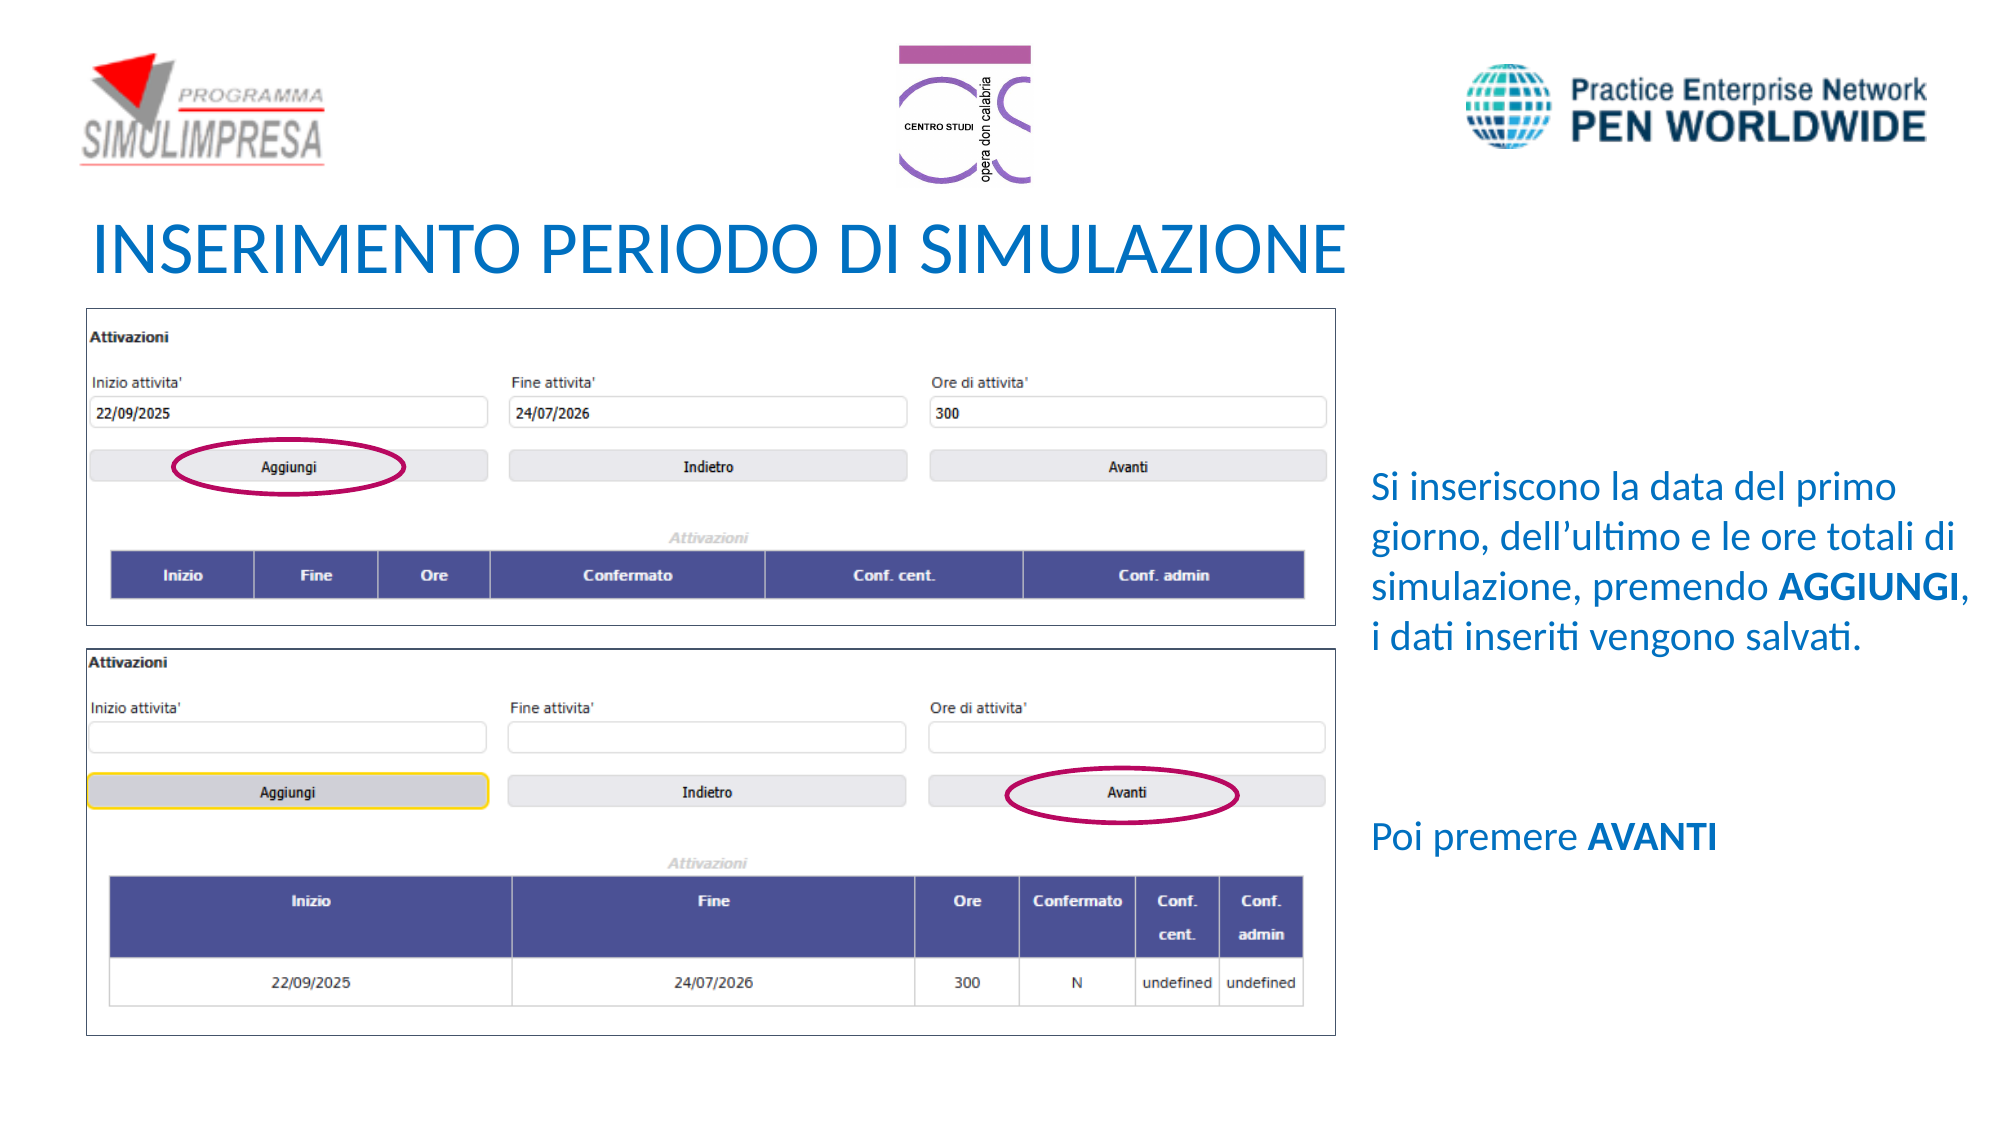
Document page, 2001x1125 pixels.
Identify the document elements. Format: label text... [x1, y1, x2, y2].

text_box Si inseriscono la data del primo giorno, dell’ultimo e le ore totali di simulazione, premendo AGGIUNGI, i dati inseriti vengono salvati. Poi premere AVANTI [1370, 408, 1981, 909]
text_box [1340, 537, 1500, 588]
picture [86, 649, 1335, 1036]
picture [1466, 64, 1927, 149]
picture [896, 42, 1034, 188]
subtitle INSERIMENTO PERIODO DI SIMULAZIONE [76, 201, 1889, 319]
picture [76, 50, 336, 168]
picture [86, 308, 1335, 625]
